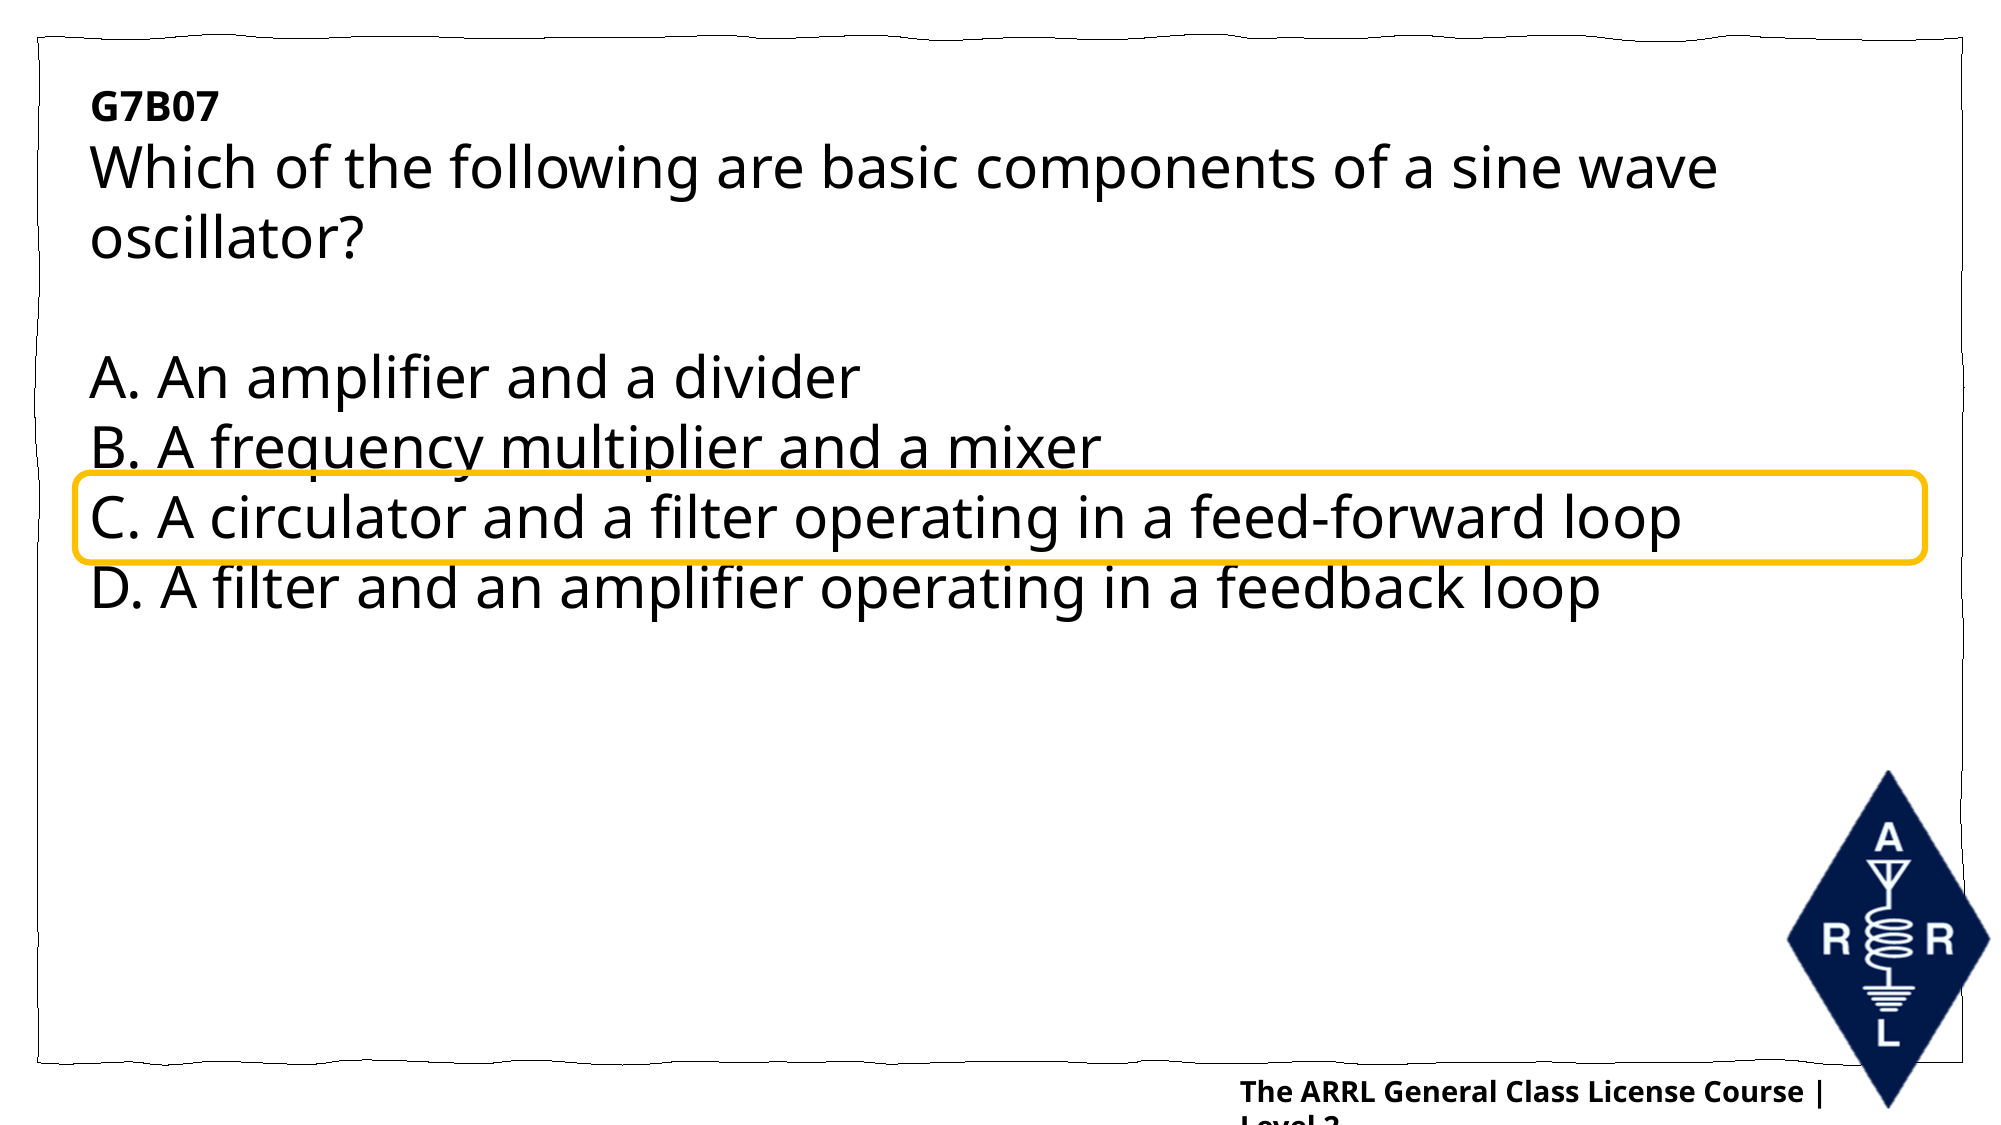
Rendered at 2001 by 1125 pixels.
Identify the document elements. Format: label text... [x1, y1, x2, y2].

picture [1773, 752, 1999, 1125]
text_box [73, 471, 1927, 564]
text_box G7B07 Which of the following are basic components of a sine wave oscillator? A. An amplifier and a divider B. A frequency multiplier and a mixer C. A circulator and a filter operating in a feed-forward loop D. A filter and an amplifier operating in a feedback loop [75, 72, 1850, 479]
text_box G7B07 Which of the following are basic components of a sine wave oscillator? A. An amplifier and a divider B. A frequency multiplier and a mixer C. A circulator and a filter operating in a feed-forward loop D. A filter and an amplifier operating in a feedback loop [75, 556, 1850, 628]
